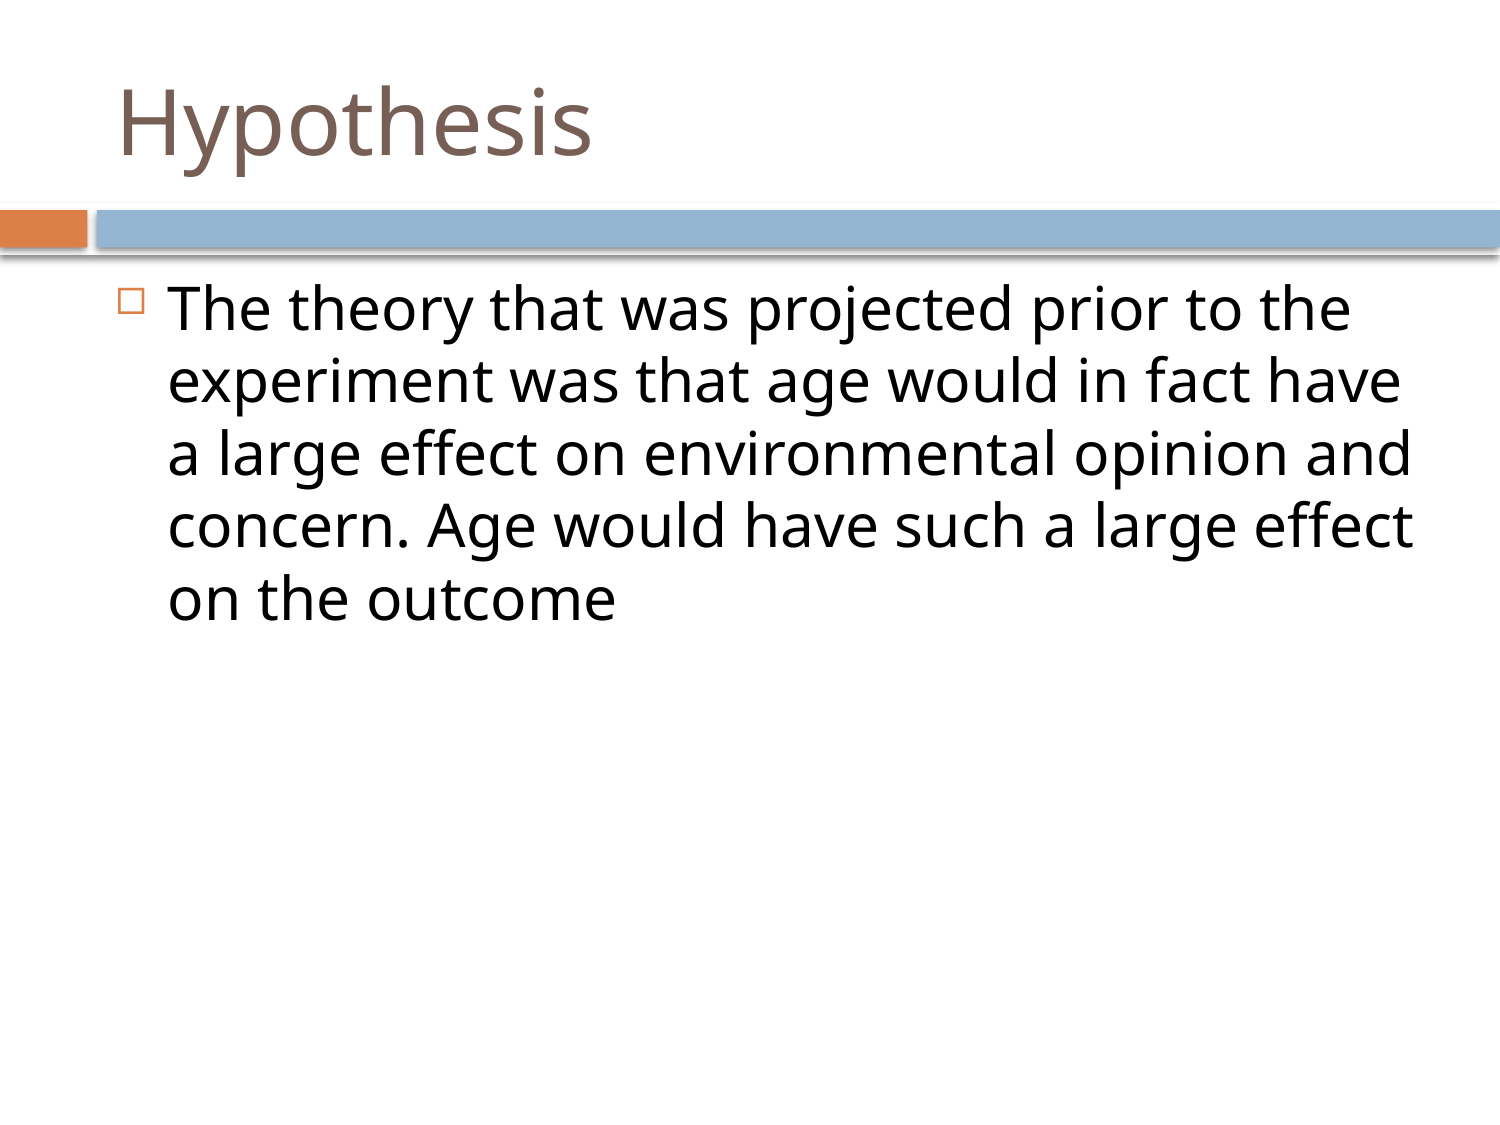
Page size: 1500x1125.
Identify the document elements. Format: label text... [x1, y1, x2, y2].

title Hypothesis [100, 37, 1438, 200]
list The theory that was projected prior to the experiment was that age would in fact have a large effect on environmental opinion and concern. Age would have such a large effect on the outcome [100, 262, 1438, 1000]
